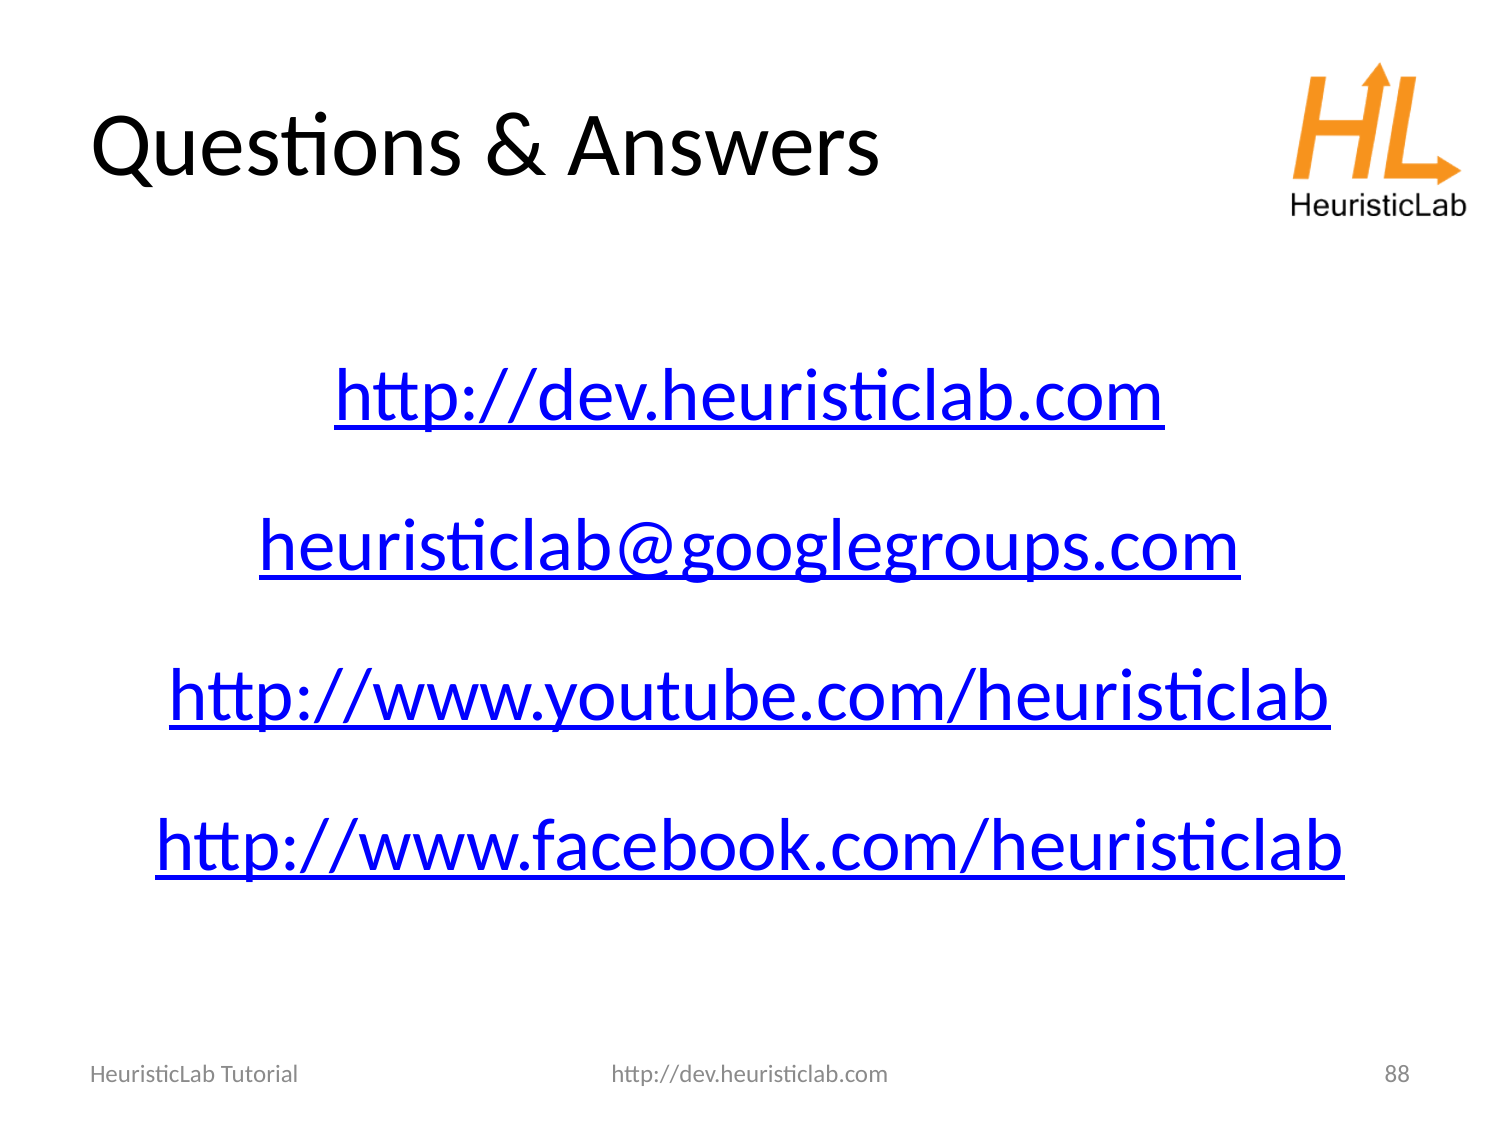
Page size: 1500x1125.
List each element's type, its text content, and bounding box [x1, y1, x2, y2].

slide_number 88 [1074, 1042, 1425, 1103]
picture [1281, 27, 1474, 244]
title Questions & Answers [75, 45, 1282, 233]
slide_number HeuristicLab Tutorial [75, 1042, 425, 1103]
footer http://dev.heuristiclab.com [512, 1042, 988, 1103]
text_box http://dev.heuristiclab.com heuristiclab@googlegroups.com http://www.youtube.com/heuristiclab http://www.facebook.com/heuristiclab [0, 338, 1500, 893]
